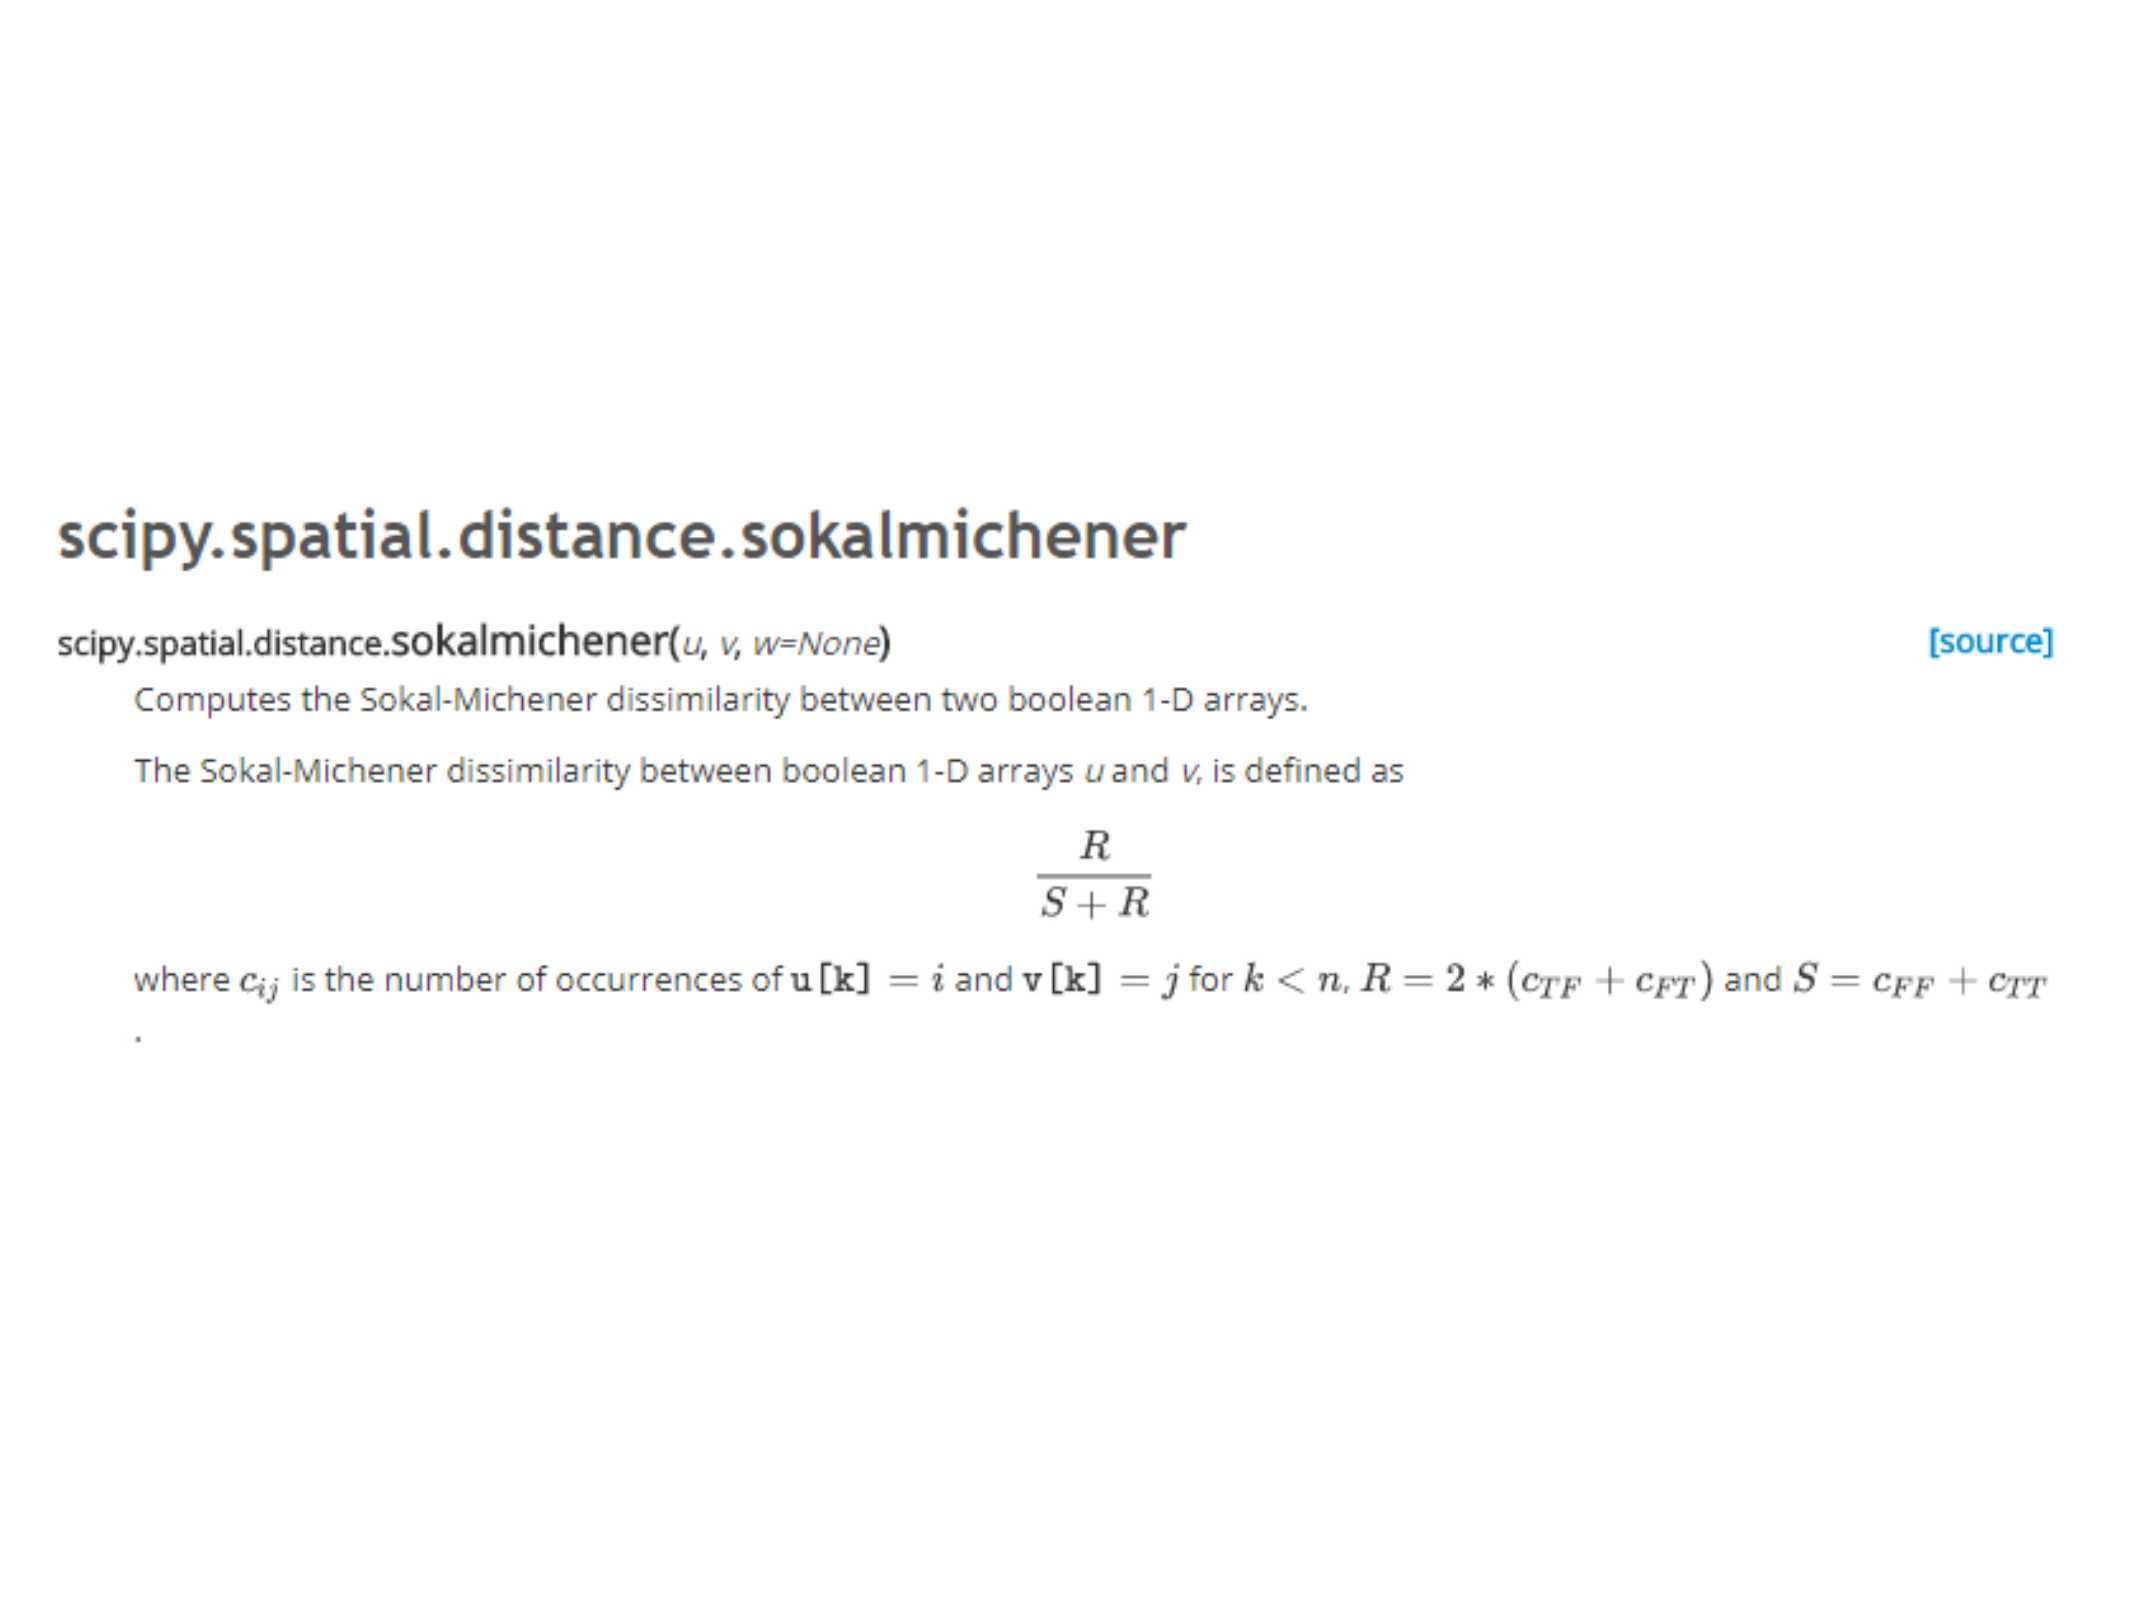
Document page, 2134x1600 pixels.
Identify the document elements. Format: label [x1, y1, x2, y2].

picture [23, 485, 2110, 1058]
